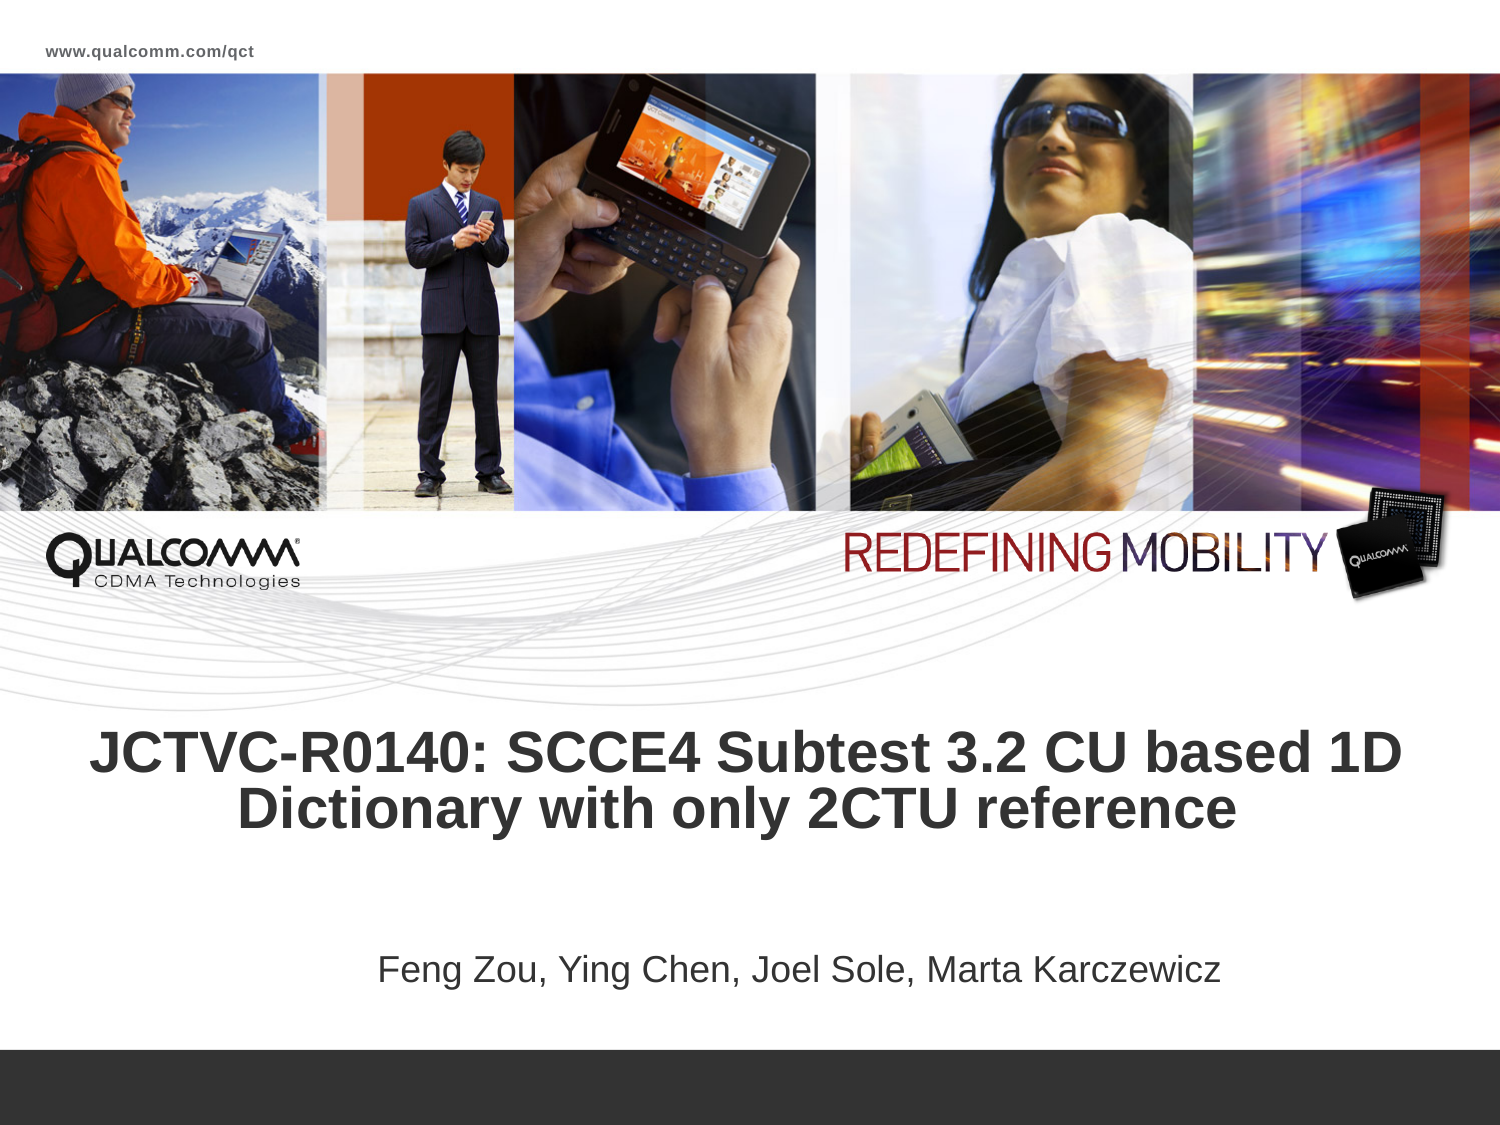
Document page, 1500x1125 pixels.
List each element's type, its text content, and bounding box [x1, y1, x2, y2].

picture [0, 12, 1500, 744]
picture [30, 1048, 372, 1052]
title JCTVC-R0140: SCCE4 Subtest 3.2 CU based 1D Dictionary with only 2CTU reference [0, 662, 1494, 904]
subtitle Feng Zou, Ying Chen, Joel Sole, Marta Karczewicz [362, 937, 1251, 998]
